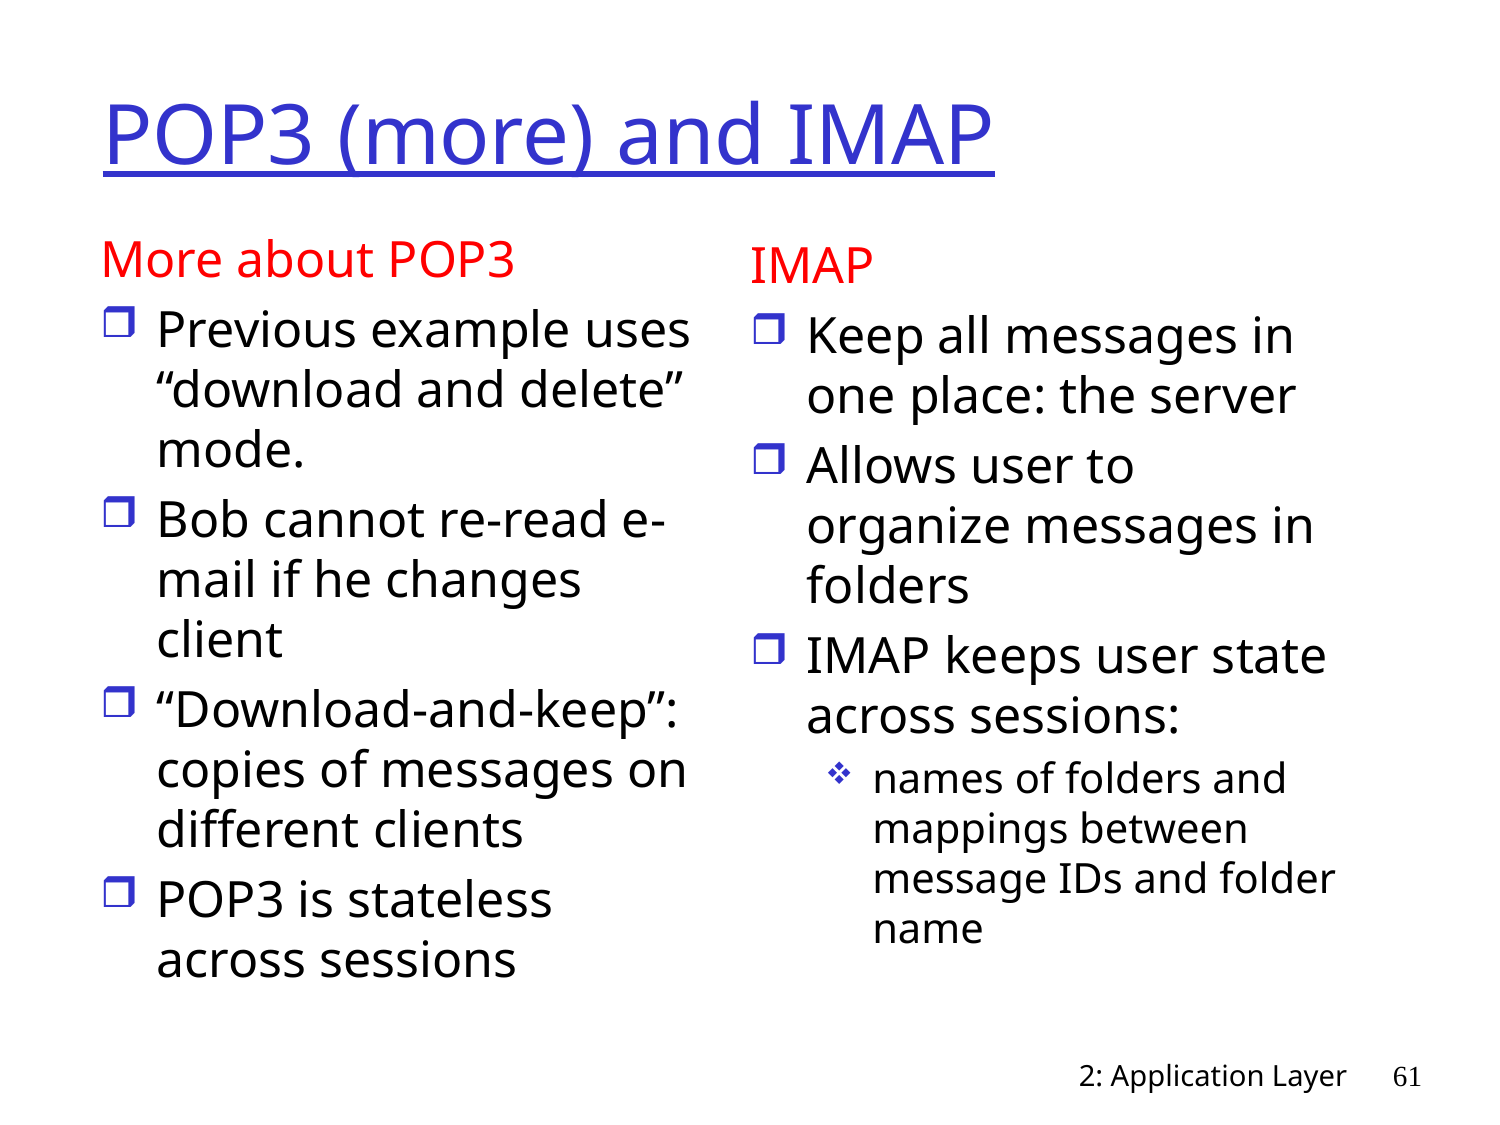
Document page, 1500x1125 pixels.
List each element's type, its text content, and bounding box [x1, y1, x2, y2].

slide_number 61 [1362, 1049, 1438, 1125]
list More about POP3 Previous example uses “download and delete” mode. Bob cannot re-read e-mail if he changes client “Download-and-keep”: copies of messages on different clients POP3 is stateless across sessions [85, 220, 711, 984]
footer 2: Application Layer [887, 1049, 1362, 1125]
list IMAP Keep all messages in one place: the server Allows user to organize messages in folders IMAP keeps user state across sessions: names of folders and mappings between message IDs and folder name [735, 226, 1361, 990]
title POP3 (more) and IMAP [87, 37, 1363, 226]
